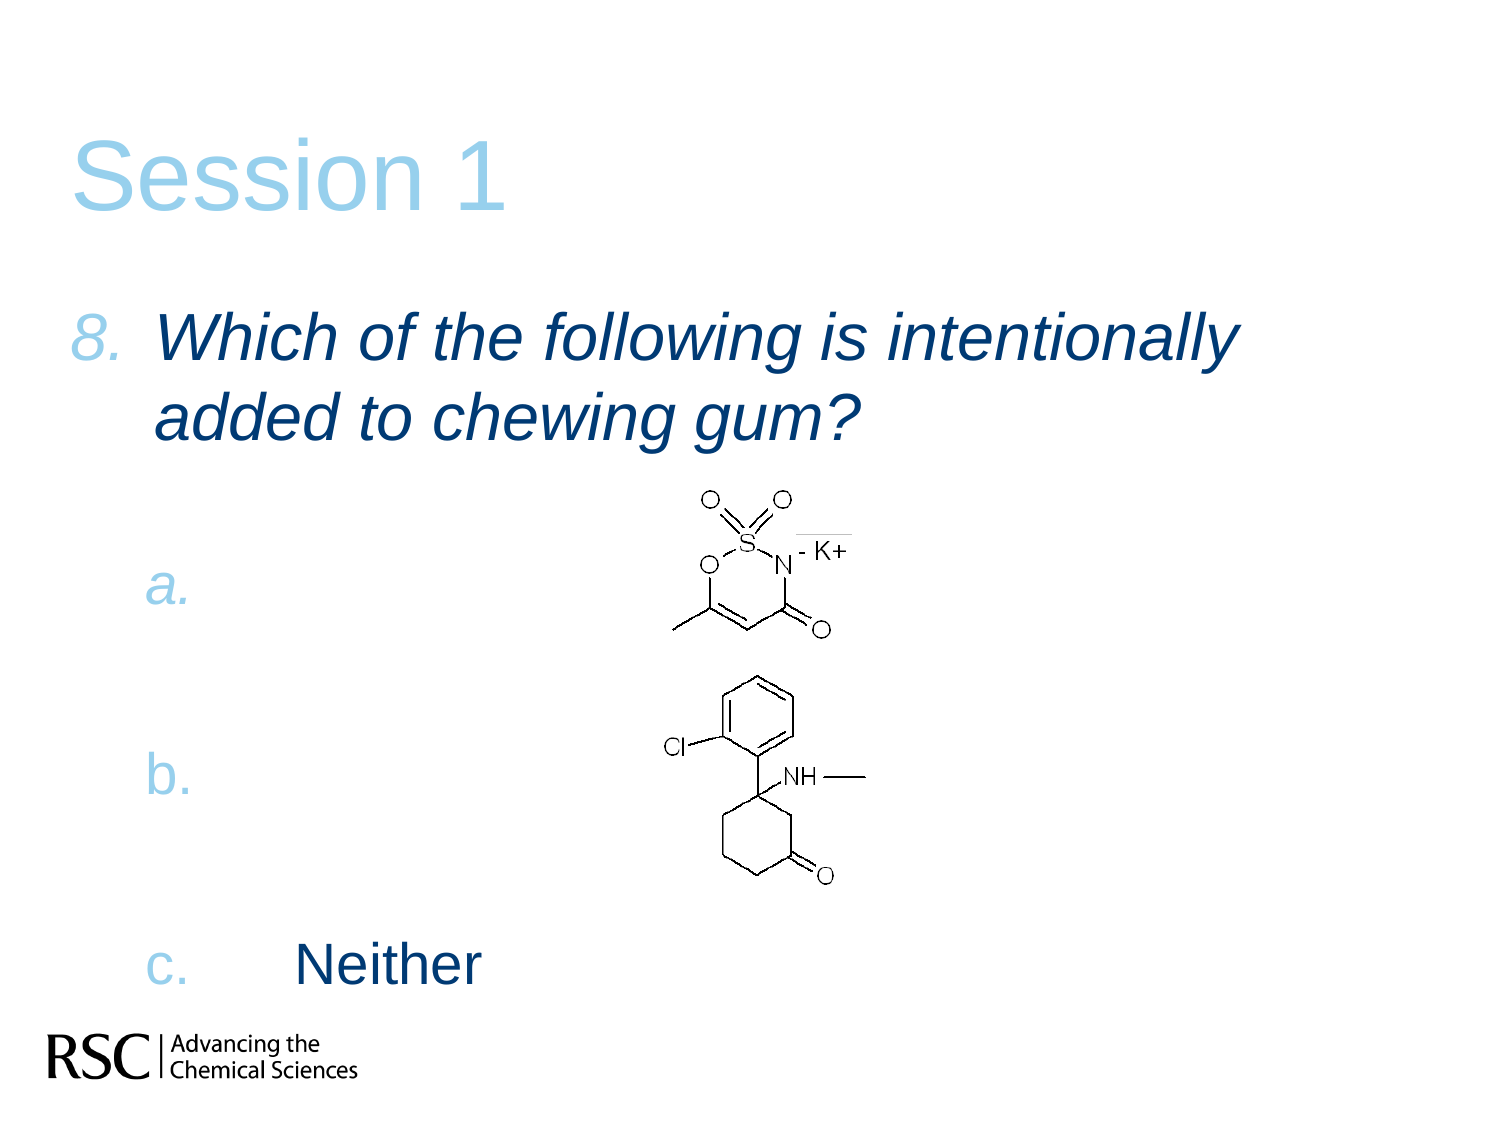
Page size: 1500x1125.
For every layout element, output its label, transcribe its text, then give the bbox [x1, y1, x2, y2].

title Session 1 [55, 49, 1438, 238]
picture [659, 664, 877, 895]
picture [659, 485, 853, 651]
subtitle Which of the following is intentionally added to chewing gum? Neither [55, 285, 1438, 1019]
